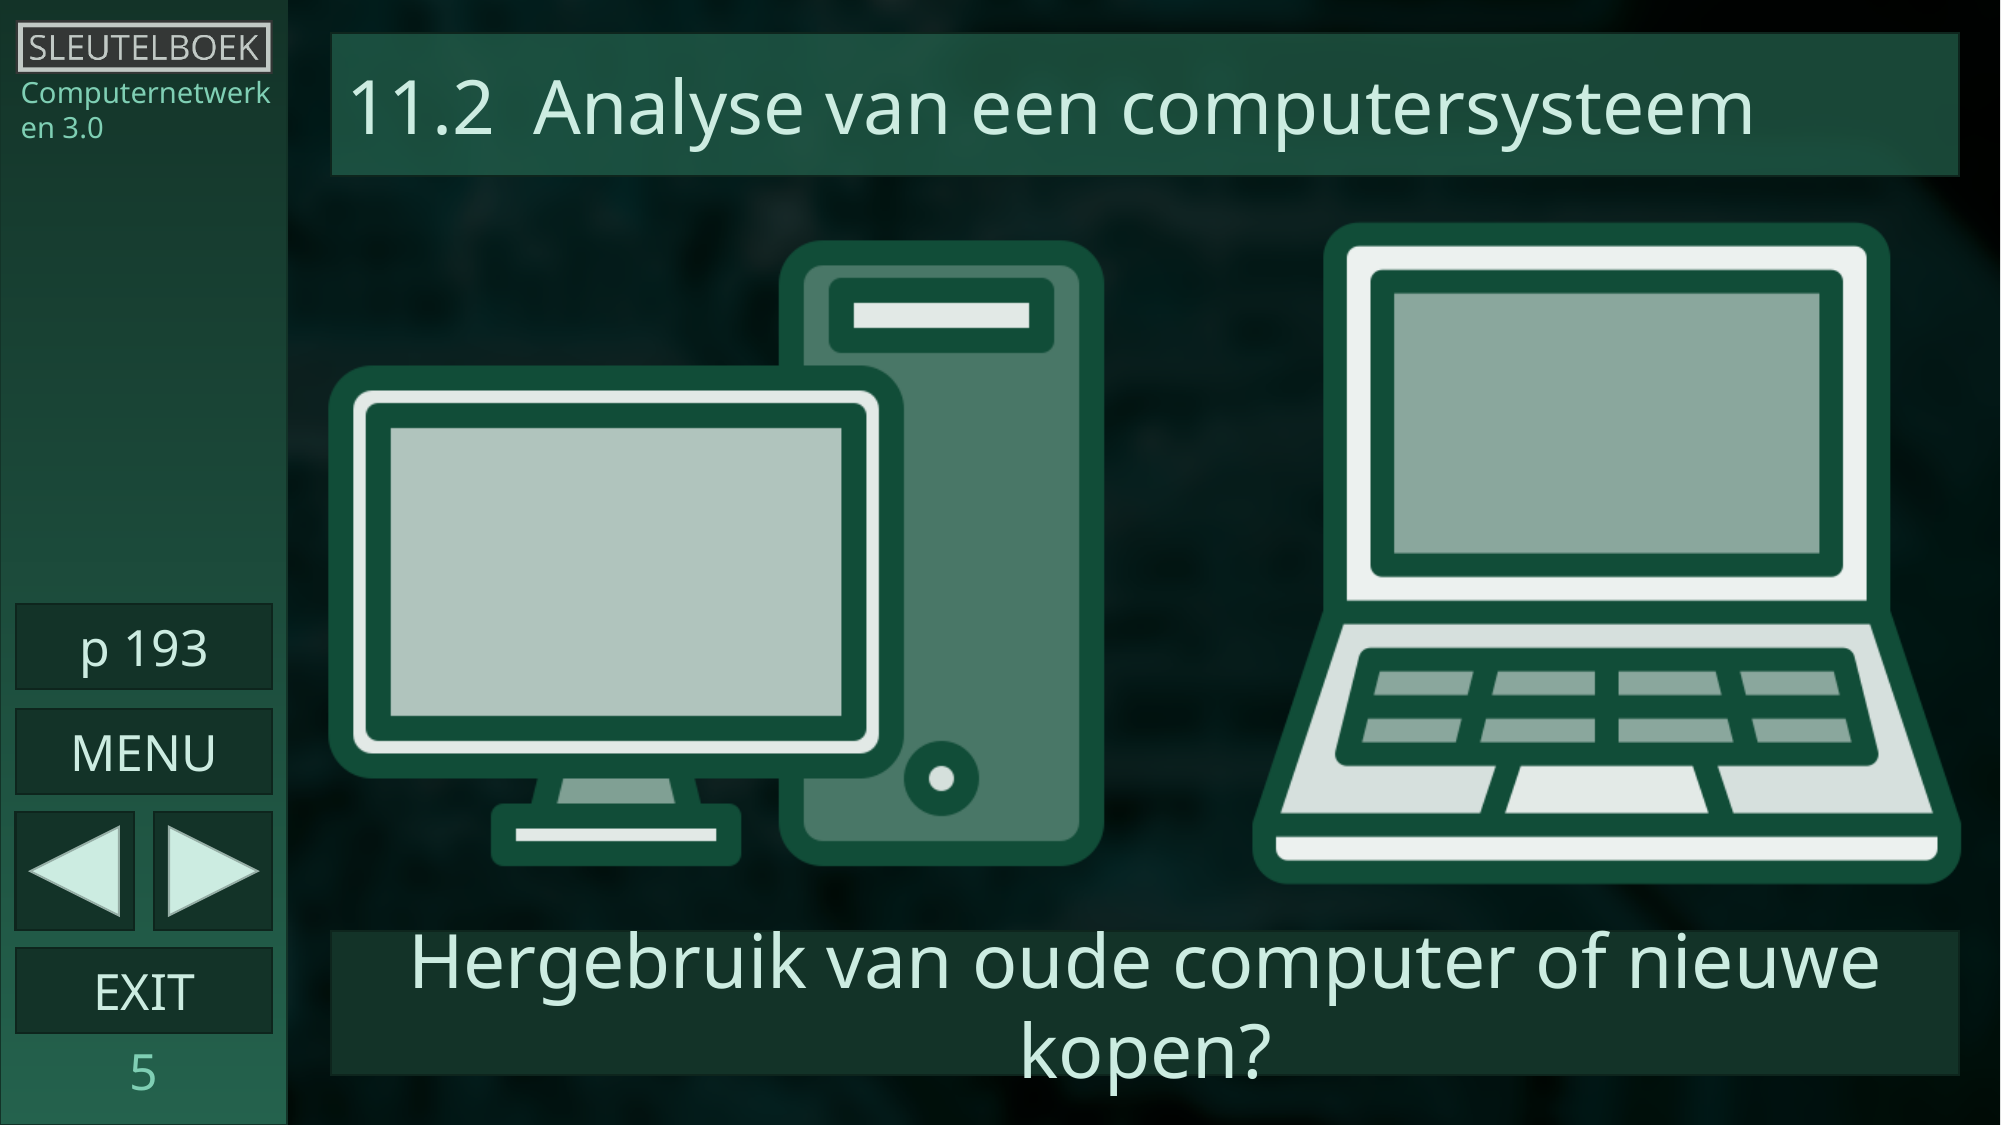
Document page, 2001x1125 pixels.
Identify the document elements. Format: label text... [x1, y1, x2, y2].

text_box Hergebruik van oude computer of nieuwe kopen? [330, 930, 1960, 1076]
text_box 11.2 Analyse van een computersysteem [330, 32, 1960, 177]
text_box MENU [15, 708, 273, 795]
slide_number 5 [16, 1044, 273, 1105]
text_box p 193 [15, 603, 273, 690]
picture [288, 0, 2001, 1125]
text_box Computernetwerken 3.0 [5, 67, 288, 153]
